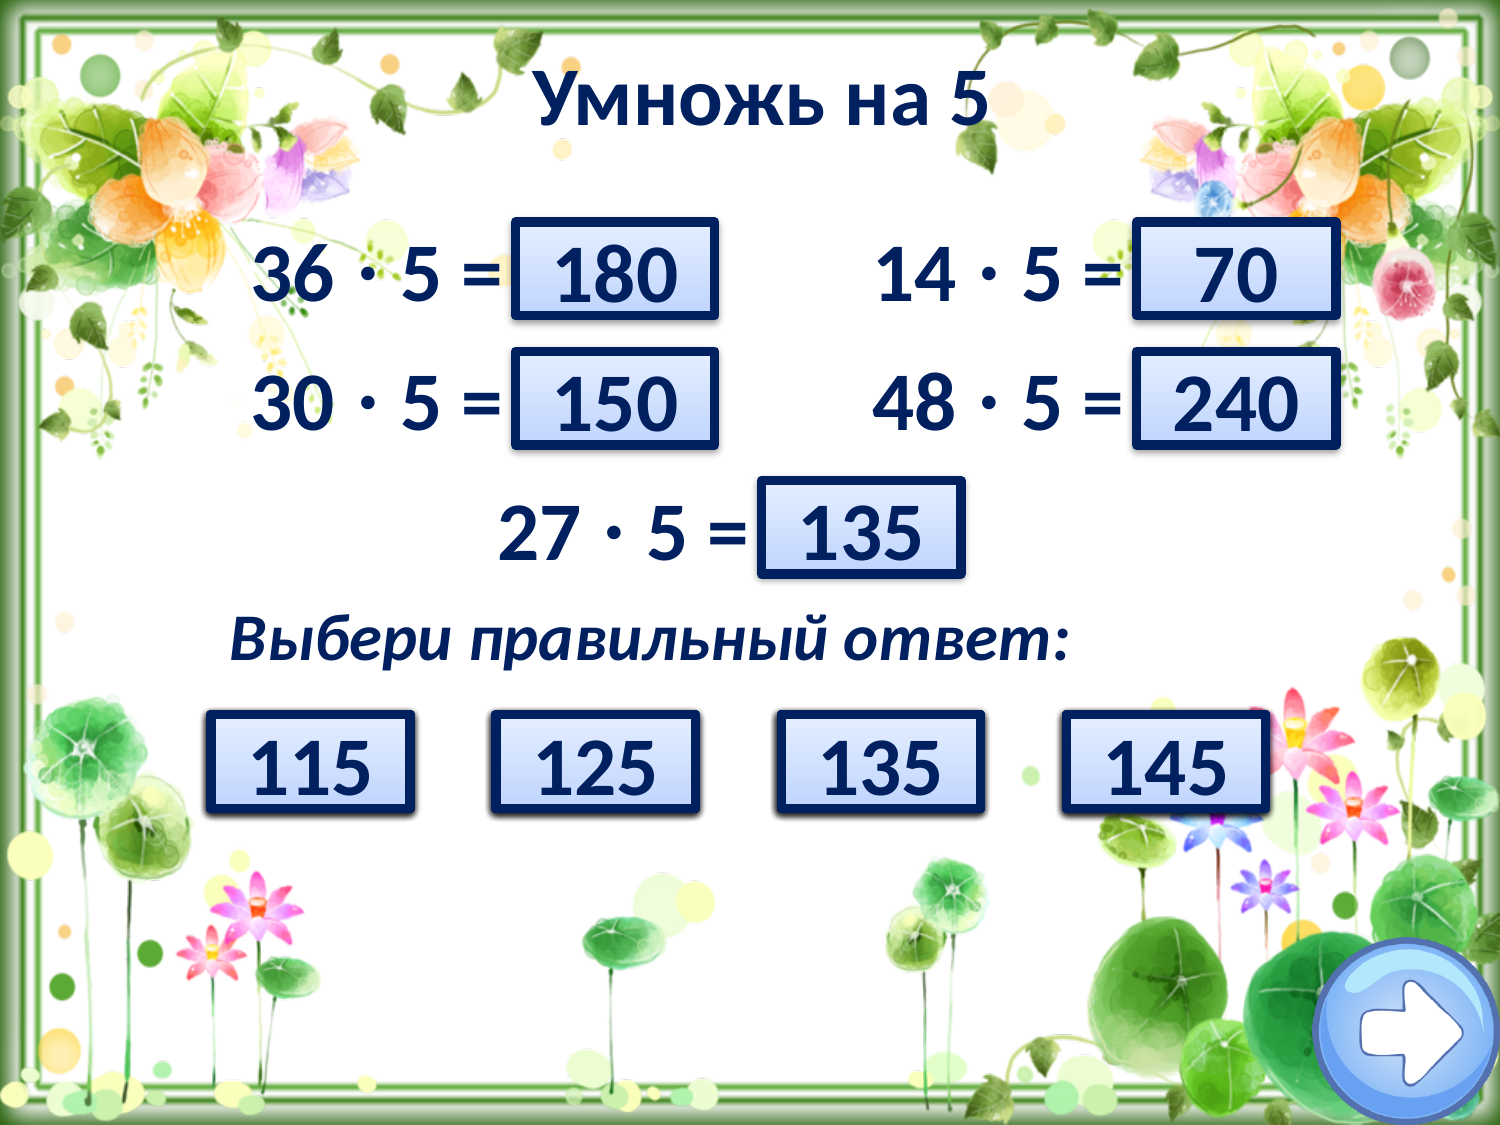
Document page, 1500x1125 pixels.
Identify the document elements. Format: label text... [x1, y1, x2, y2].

text_box 70 [1136, 221, 1337, 317]
text_box 125 [495, 714, 696, 809]
text_box 14 · 5 = ? [857, 210, 1219, 326]
text_box Умножь на 5 [517, 35, 1008, 150]
text_box 145 [1066, 714, 1266, 809]
text_box 36 · 5 = ? [236, 210, 598, 326]
text_box 180 [515, 221, 716, 317]
text_box 48 · 5 = ? [857, 340, 1219, 455]
text_box Выбери правильный ответ: [214, 585, 1087, 681]
text_box 135 [761, 480, 962, 575]
text_box 135 [780, 714, 981, 809]
text_box 27 · 5 = ? [482, 469, 844, 584]
text_box 150 [515, 350, 716, 446]
text_box 30 · 5 = ? [236, 340, 598, 455]
text_box 240 [1136, 350, 1337, 446]
text_box 115 [210, 714, 411, 809]
picture [0, 0, 1500, 1125]
